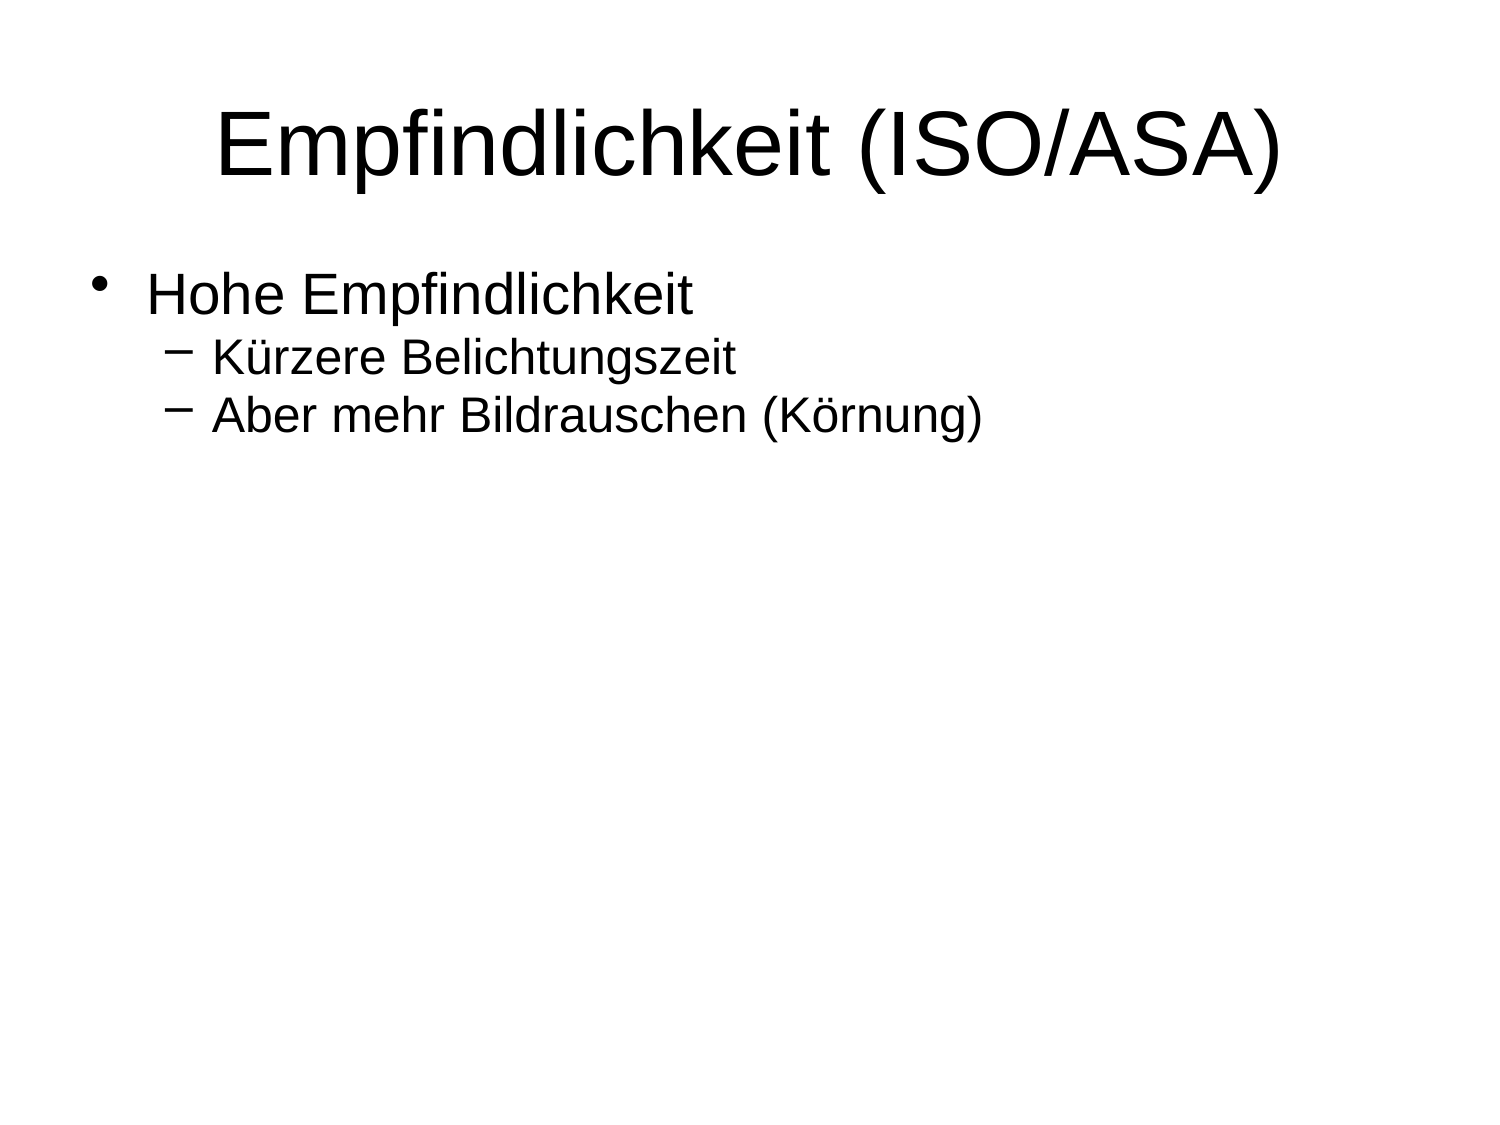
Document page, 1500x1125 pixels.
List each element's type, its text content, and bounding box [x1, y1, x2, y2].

list Hohe Empfindlichkeit Kürzere Belichtungszeit Aber mehr Bildrauschen (Körnung) [75, 262, 1425, 1005]
title Empfindlichkeit (ISO/ASA) [75, 45, 1425, 233]
